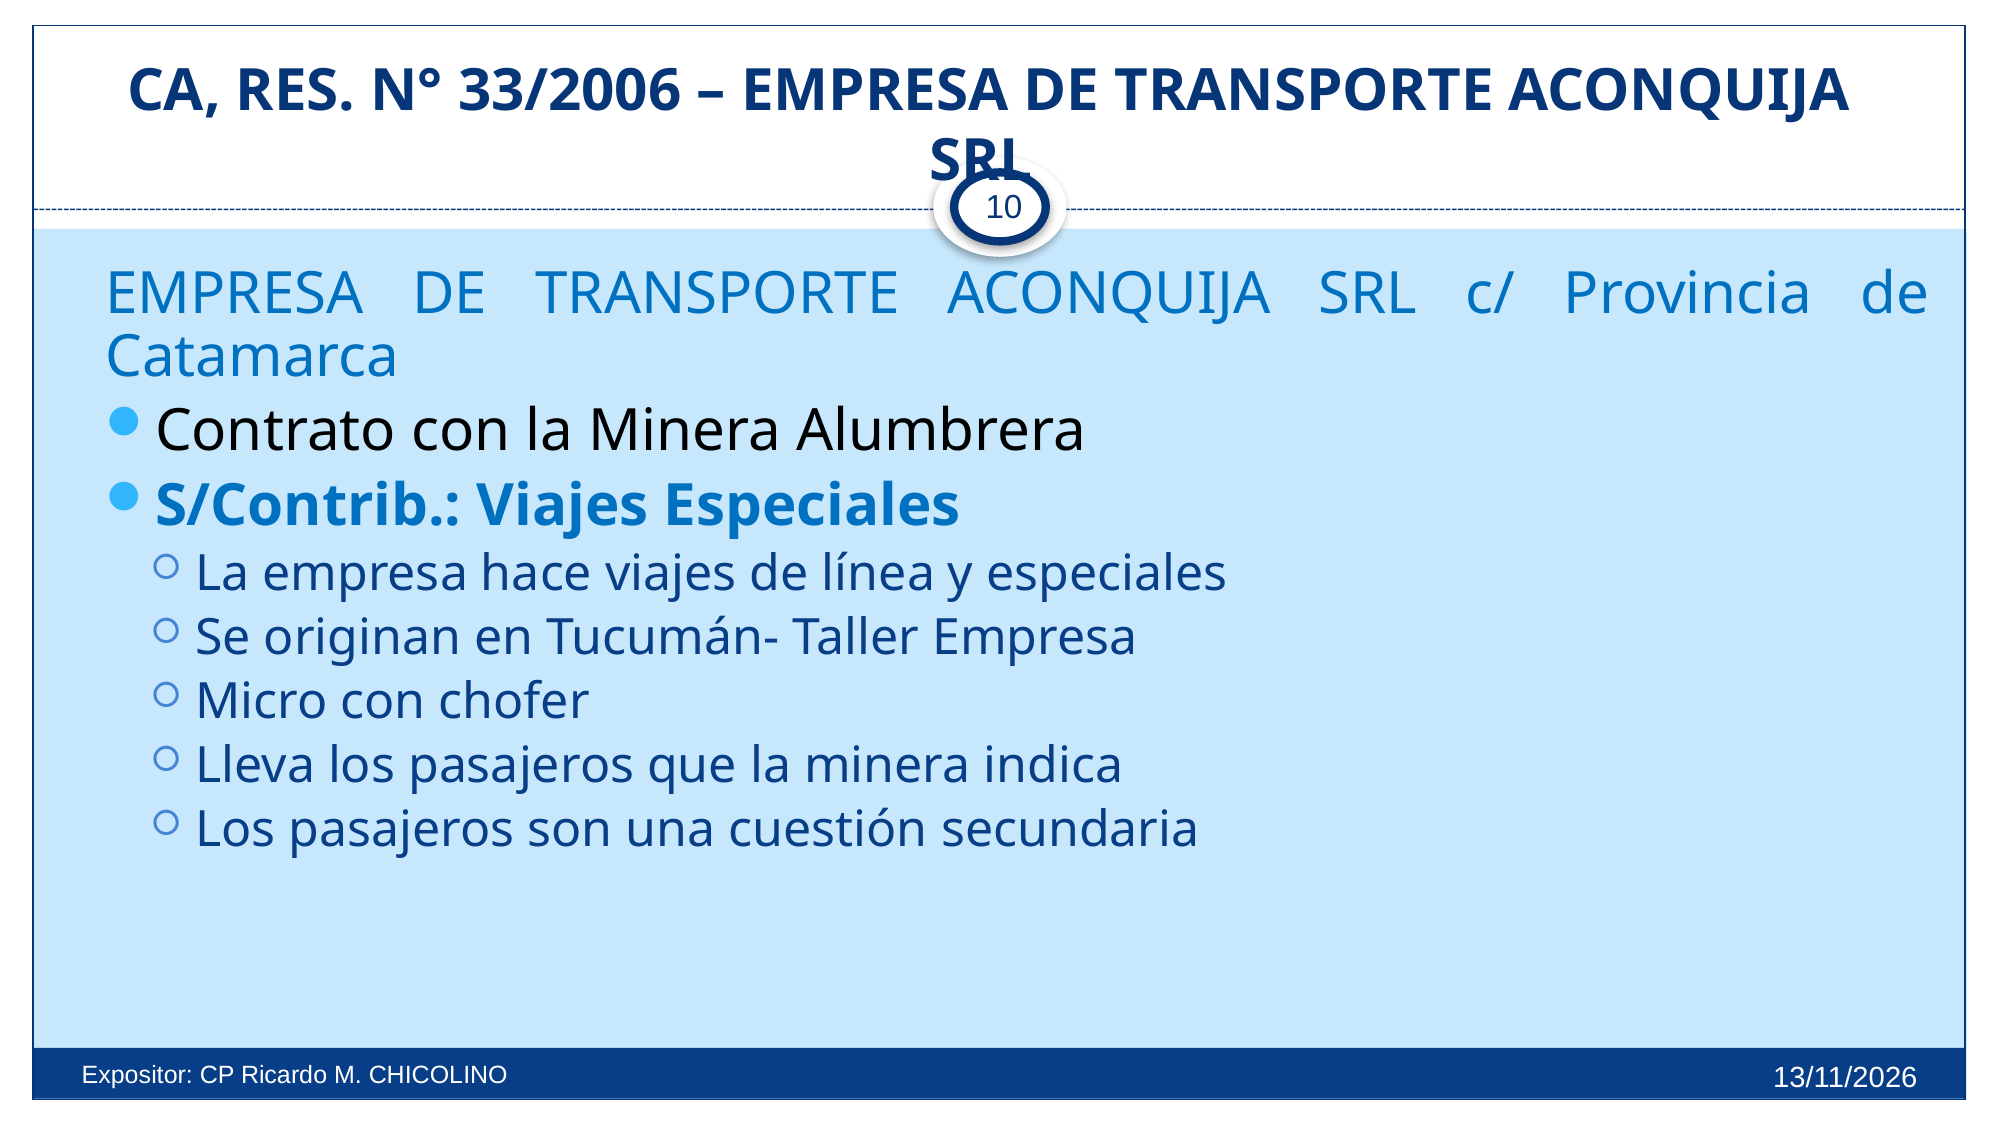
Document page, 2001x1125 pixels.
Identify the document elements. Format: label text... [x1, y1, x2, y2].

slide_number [1266, 1050, 1933, 1111]
slide_number 10 [954, 168, 1055, 241]
title CA, RES. N° 33/2006 – EMPRESA DE TRANSPORTE ACONQUIJA SRL [61, 70, 1916, 200]
footer Expositor: CP Ricardo M. CHICOLINO [66, 1051, 850, 1112]
list EMPRESA DE TRANSPORTE ACONQUIJA SRL c/ Provincia de Catamarca Contrato con la Minera Alumbrera S/Contrib.: Viajes Especiales La empresa hace viajes de línea y especiales Se originan en Tucumán- Taller Empresa Micro con chofer Lleva los pasajeros que la minera indica Los pasajeros son una cuestión secundaria [90, 255, 1946, 1006]
